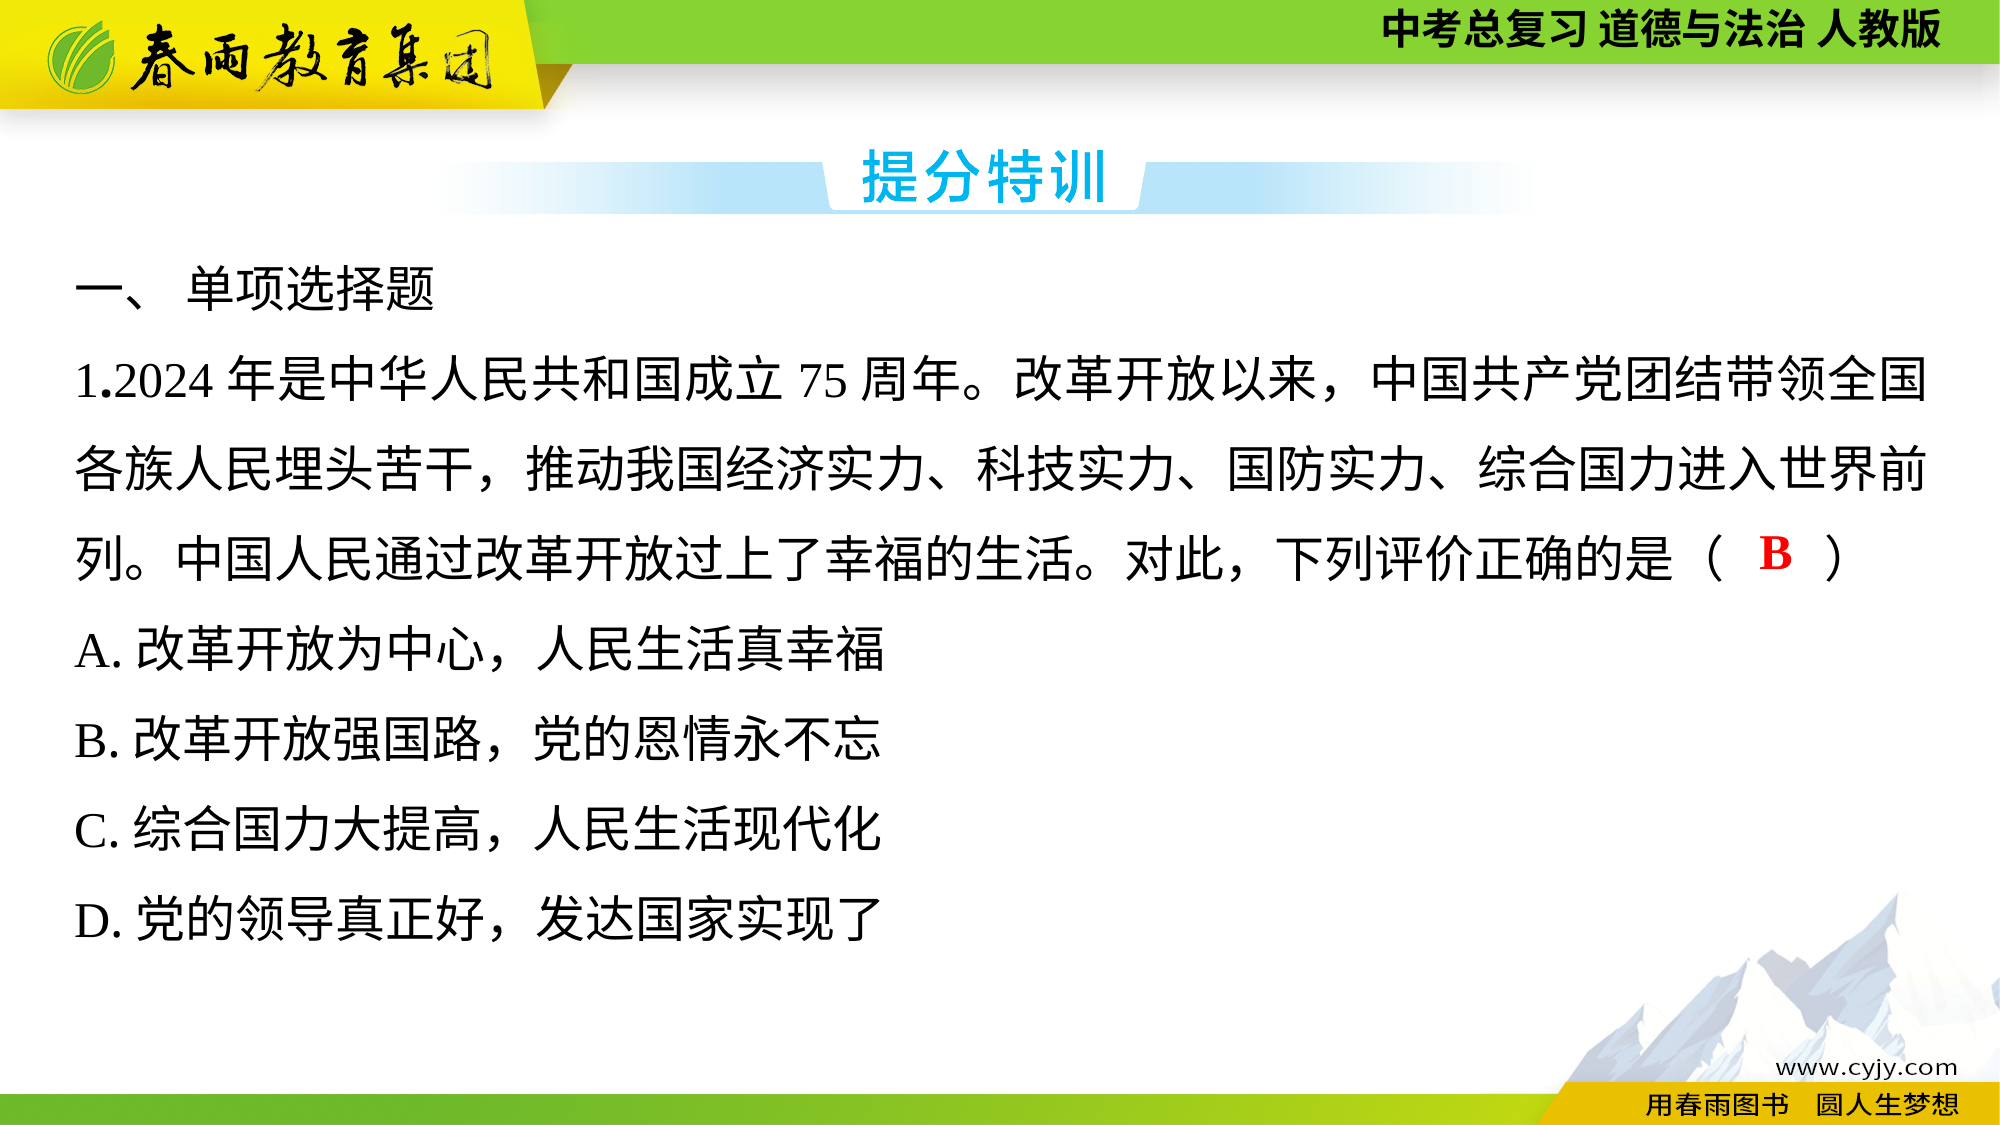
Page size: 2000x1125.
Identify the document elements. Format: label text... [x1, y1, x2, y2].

picture [0, 0, 2000, 1125]
text_box B [1744, 512, 1808, 588]
list 一、 单项选择题 1.2024年是中华人民共和国成立75周年。改革开放以来，中国共产党团结带领全国各族人民埋头苦干，推动我国经济实力、科技实力、国防实力、综合国力进入世界前列。中国人民通过改革开放过上了幸福的生活。对此，下列评价正确的是（ ） A.改革开放为中心，人民生活真幸福 B.改革开放强国路，党的恩情永不忘 C.综合国力大提高，人民生活现代化 D.党的领导真正好，发达国家实现了 [59, 219, 1944, 951]
